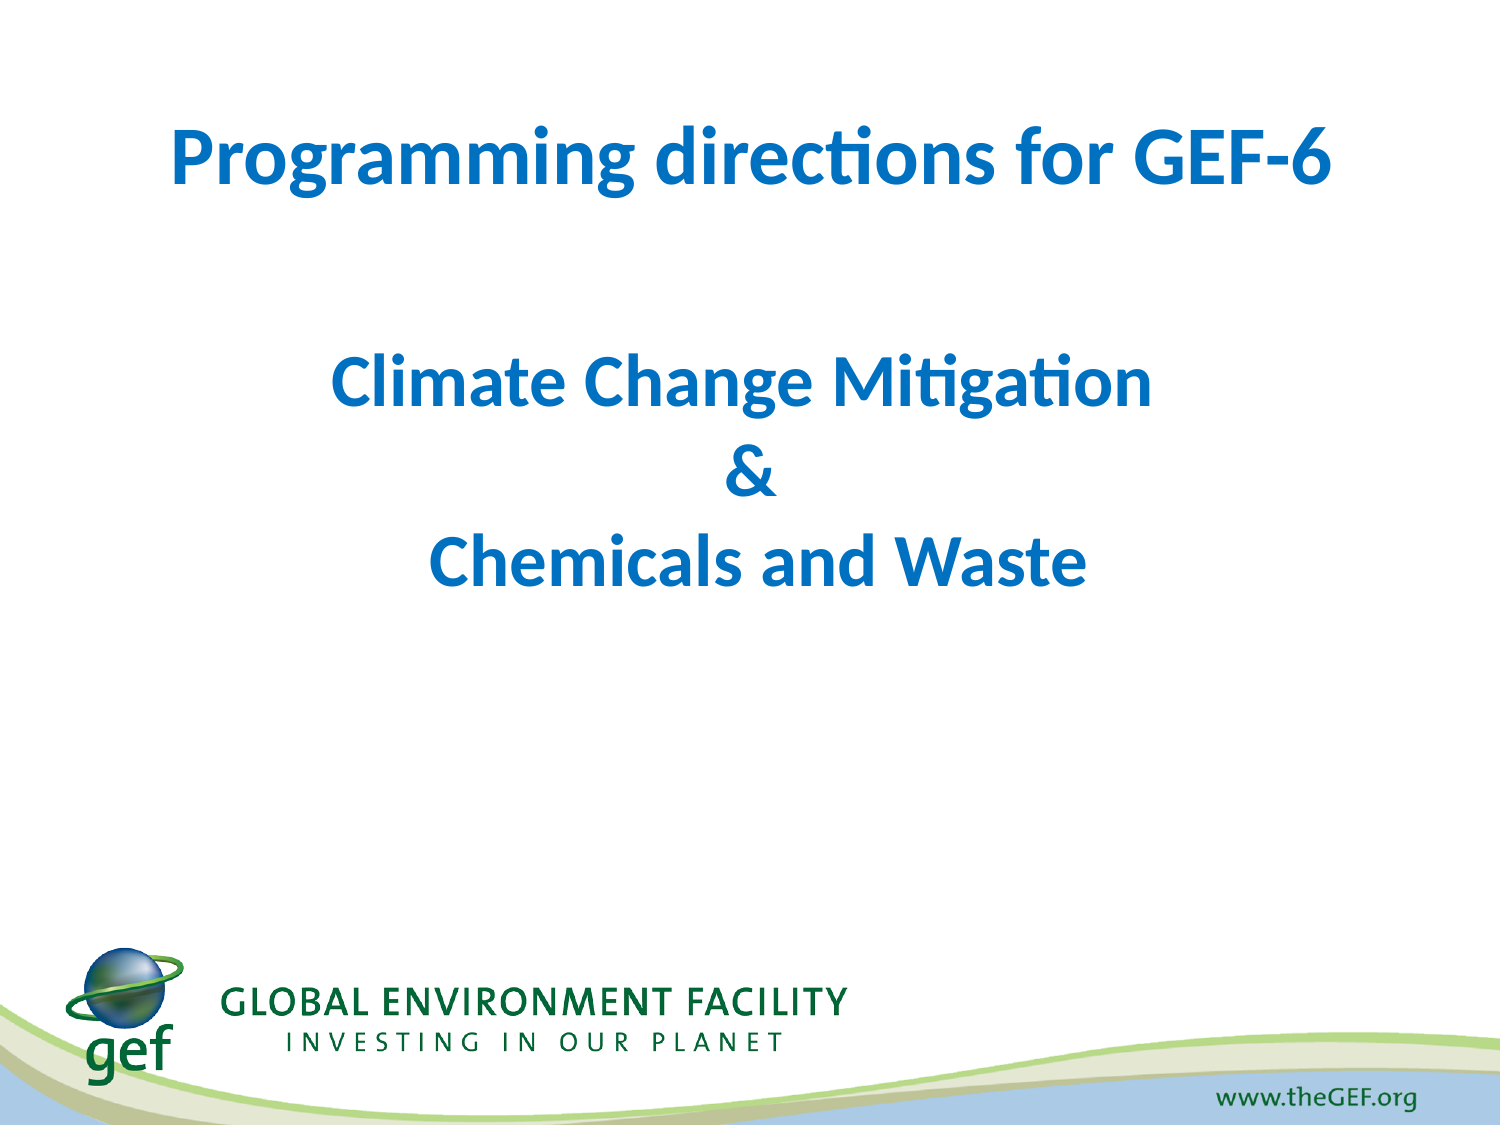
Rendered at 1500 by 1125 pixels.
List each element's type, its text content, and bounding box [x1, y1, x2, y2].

text_box Programming directions for GEF-6 [155, 93, 1368, 209]
text_box Climate Change Mitigation & Chemicals and Waste [316, 324, 1187, 609]
picture [0, 920, 1500, 1125]
